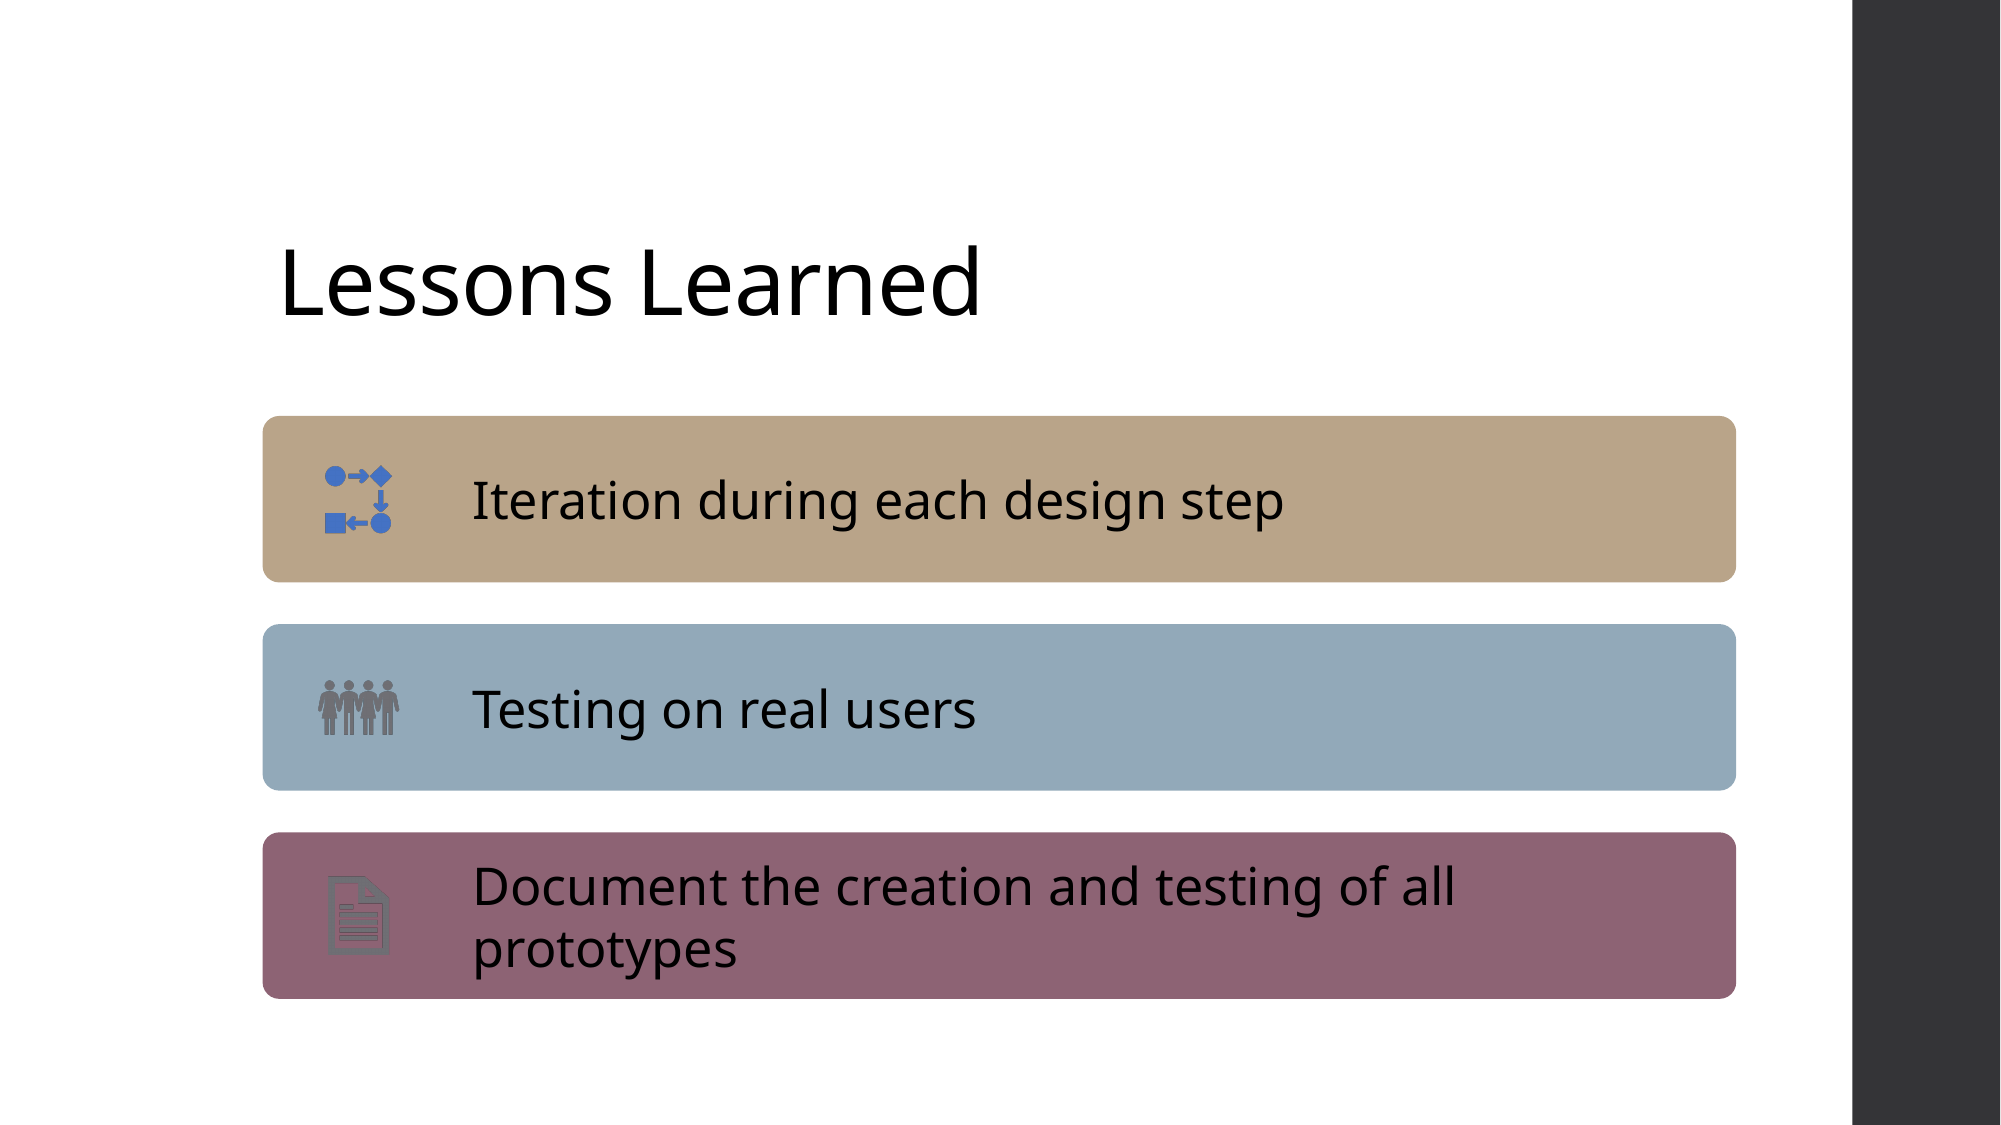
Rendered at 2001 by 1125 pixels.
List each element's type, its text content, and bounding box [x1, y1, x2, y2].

title Lessons Learned [262, 178, 1737, 343]
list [262, 415, 1737, 1000]
